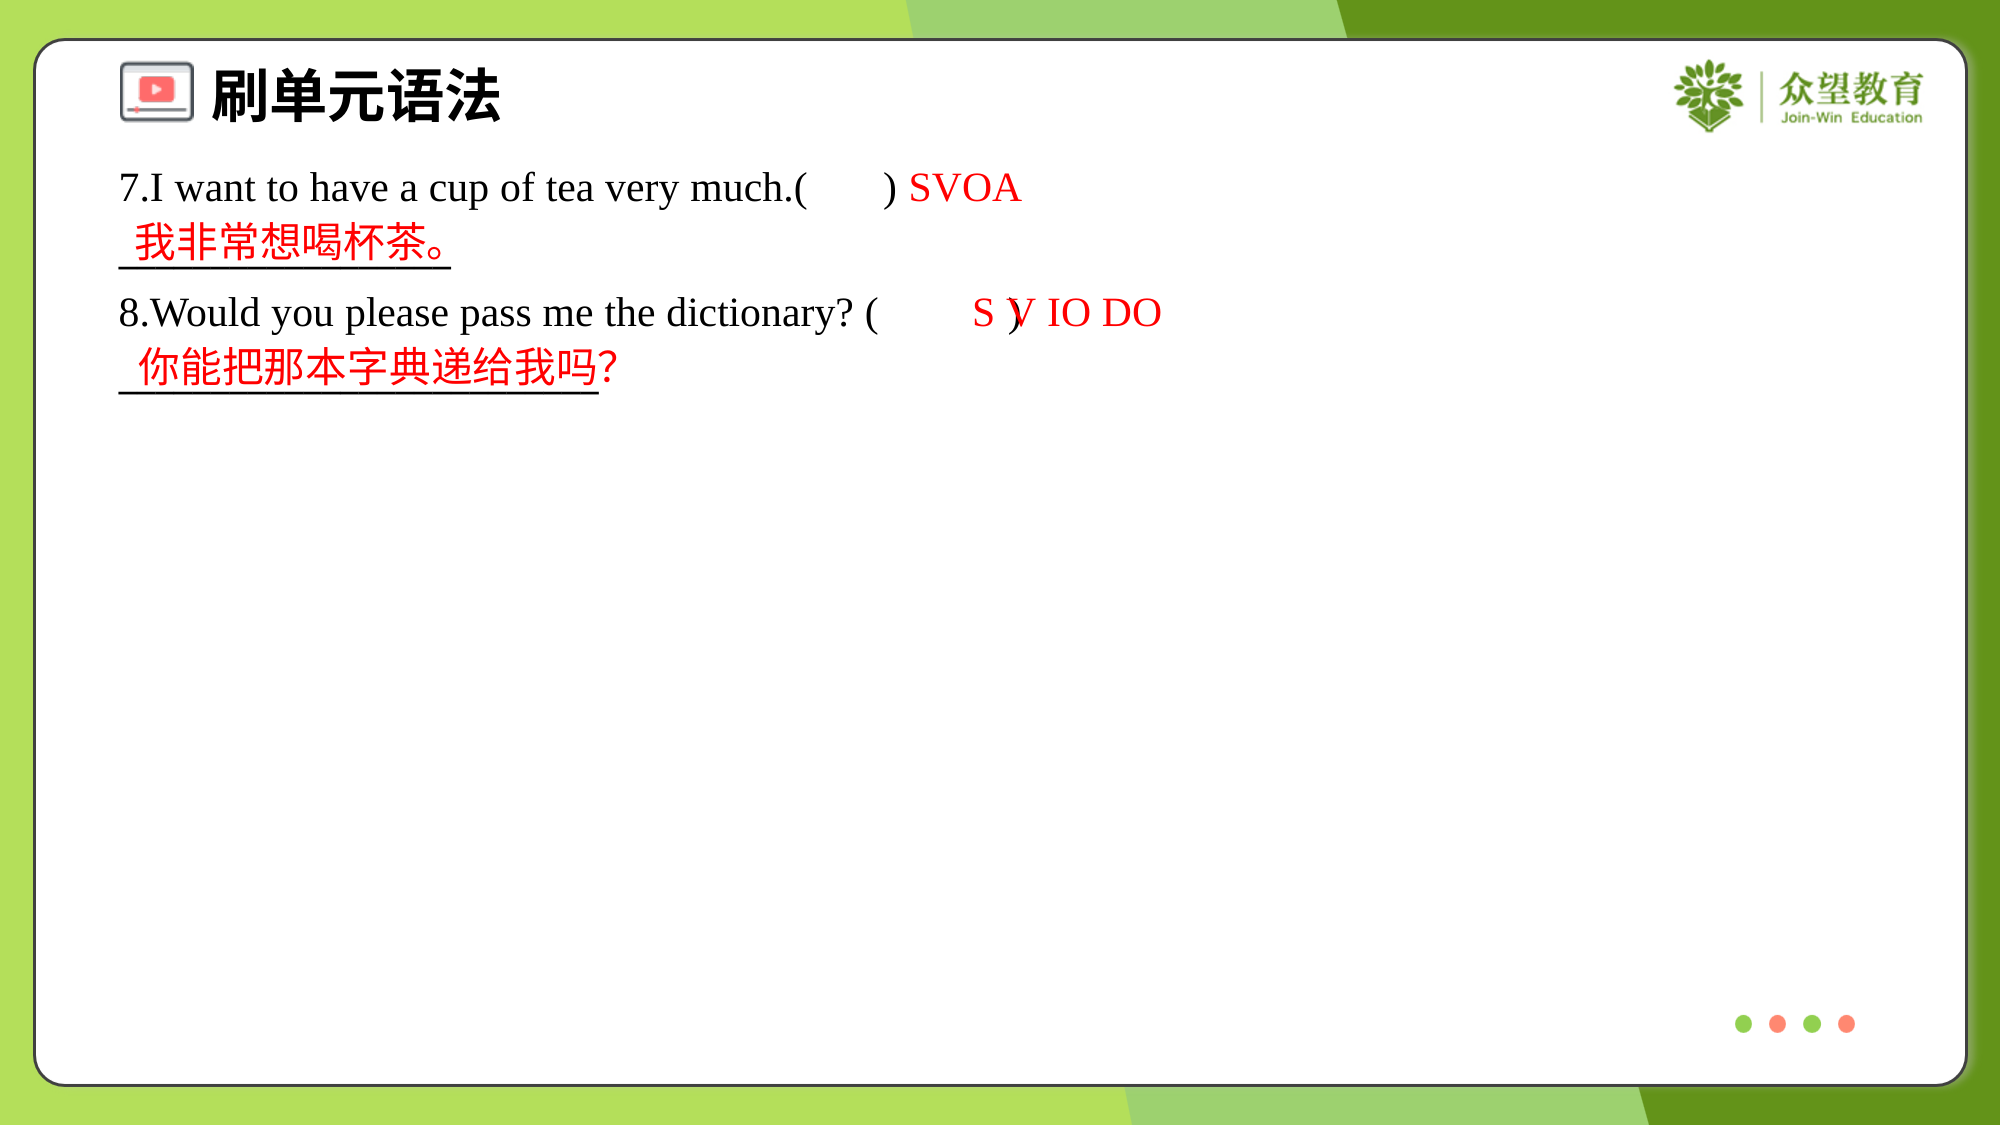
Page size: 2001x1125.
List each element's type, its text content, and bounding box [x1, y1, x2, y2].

picture [0, 0, 2000, 1125]
text_box 我非常想喝杯茶。 [120, 203, 484, 266]
text_box S V IO DO [941, 271, 1193, 335]
text_box 你能把那本字典递给我吗？ [124, 328, 655, 391]
text_box 7.I want to have a cup of tea very much.( ) __________________ 8.Would you please pass me the dictionary? ( ) __________________________ [118, 146, 1883, 397]
text_box SVOA [893, 146, 1038, 210]
